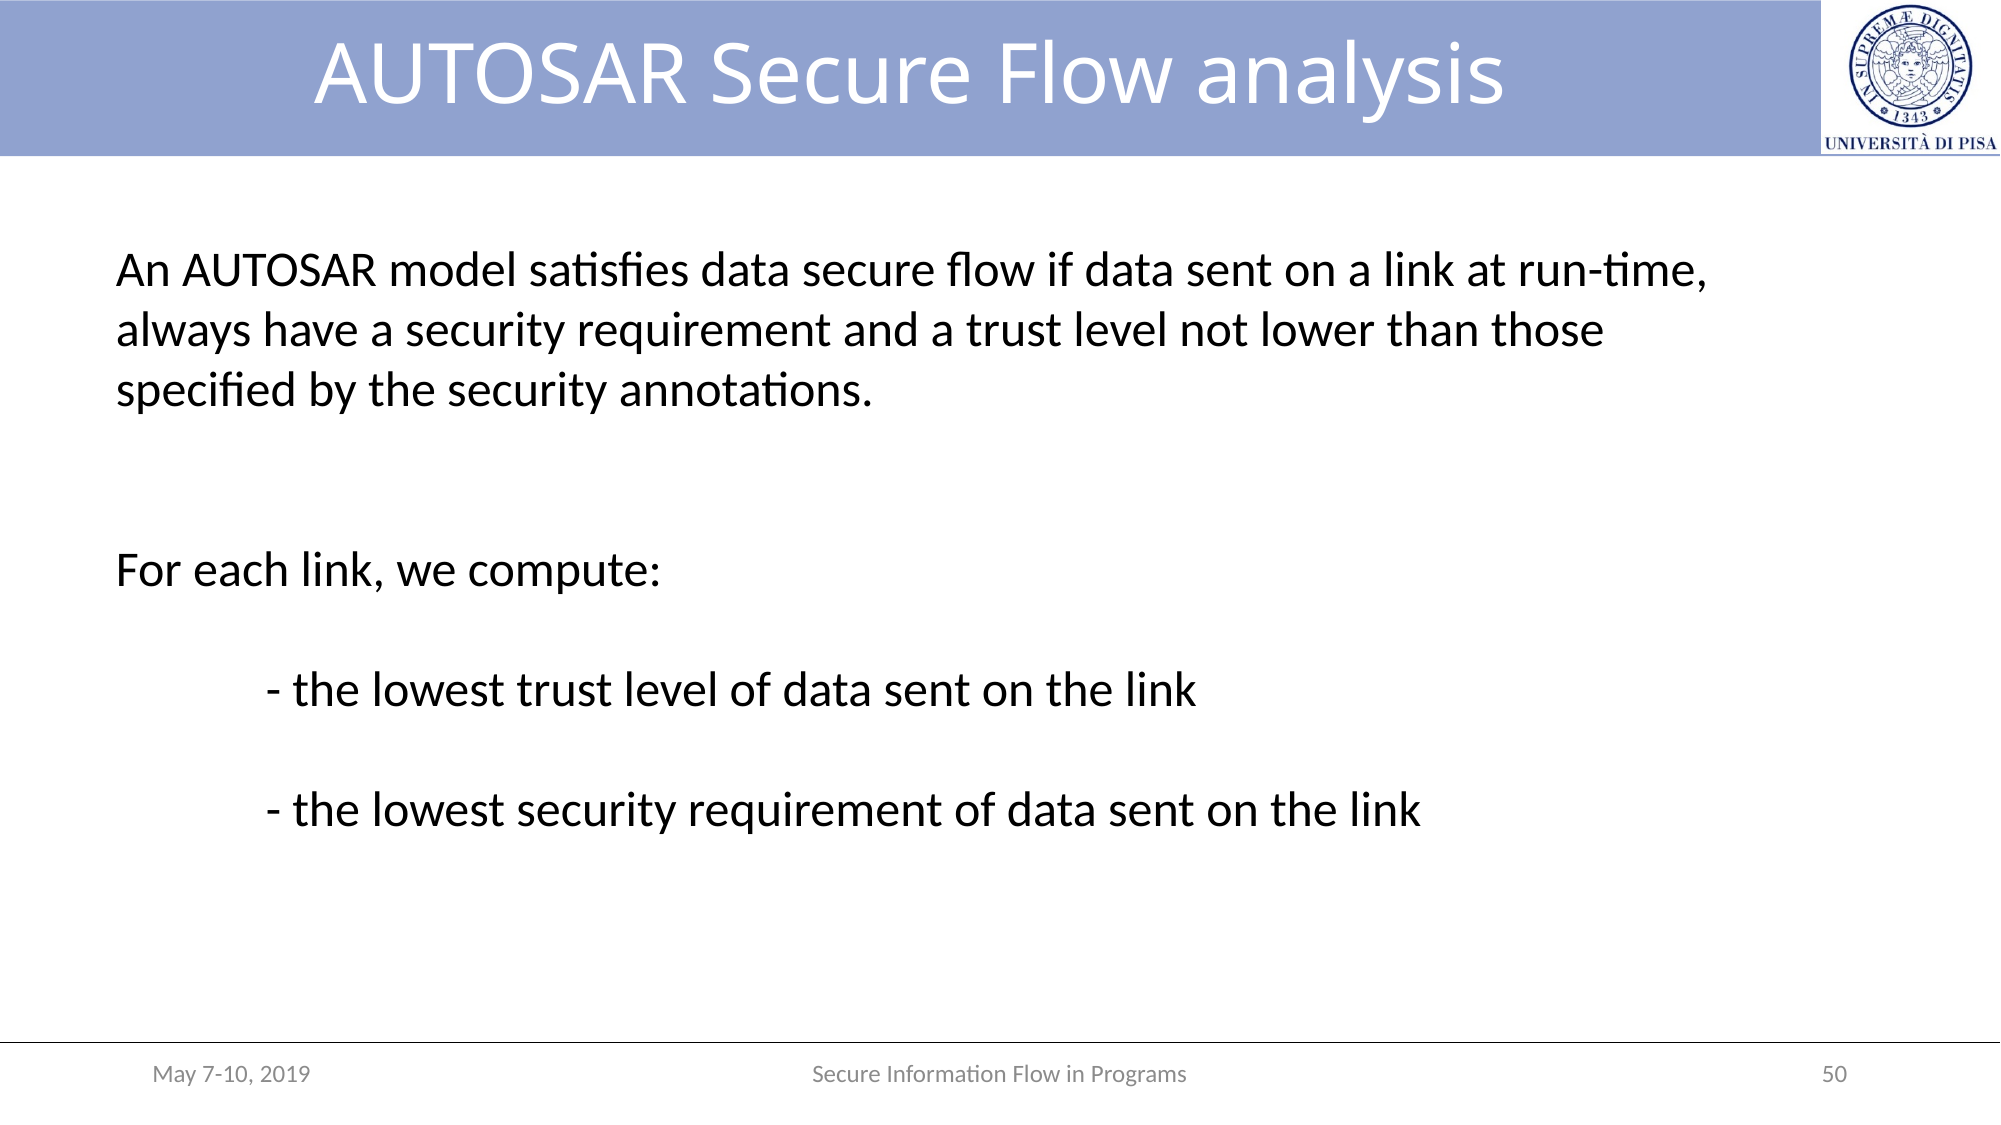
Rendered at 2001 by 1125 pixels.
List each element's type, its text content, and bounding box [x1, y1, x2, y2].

slide_number 50 [1412, 1042, 1863, 1103]
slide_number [137, 1042, 588, 1103]
title AUTOSAR Secure Flow analysis [0, 0, 1822, 154]
text_box An AUTOSAR model satisfies data secure flow if data sent on a link at run-time, always have a security requirement and a trust level not lower than those specified by the security annotations. For each link, we compute: - the lowest trust level of data sent on the link - the lowest security requirement of data sent on the link [100, 229, 1790, 889]
picture [1822, 0, 2000, 154]
footer Secure Information Flow in Programs [662, 1042, 1338, 1103]
